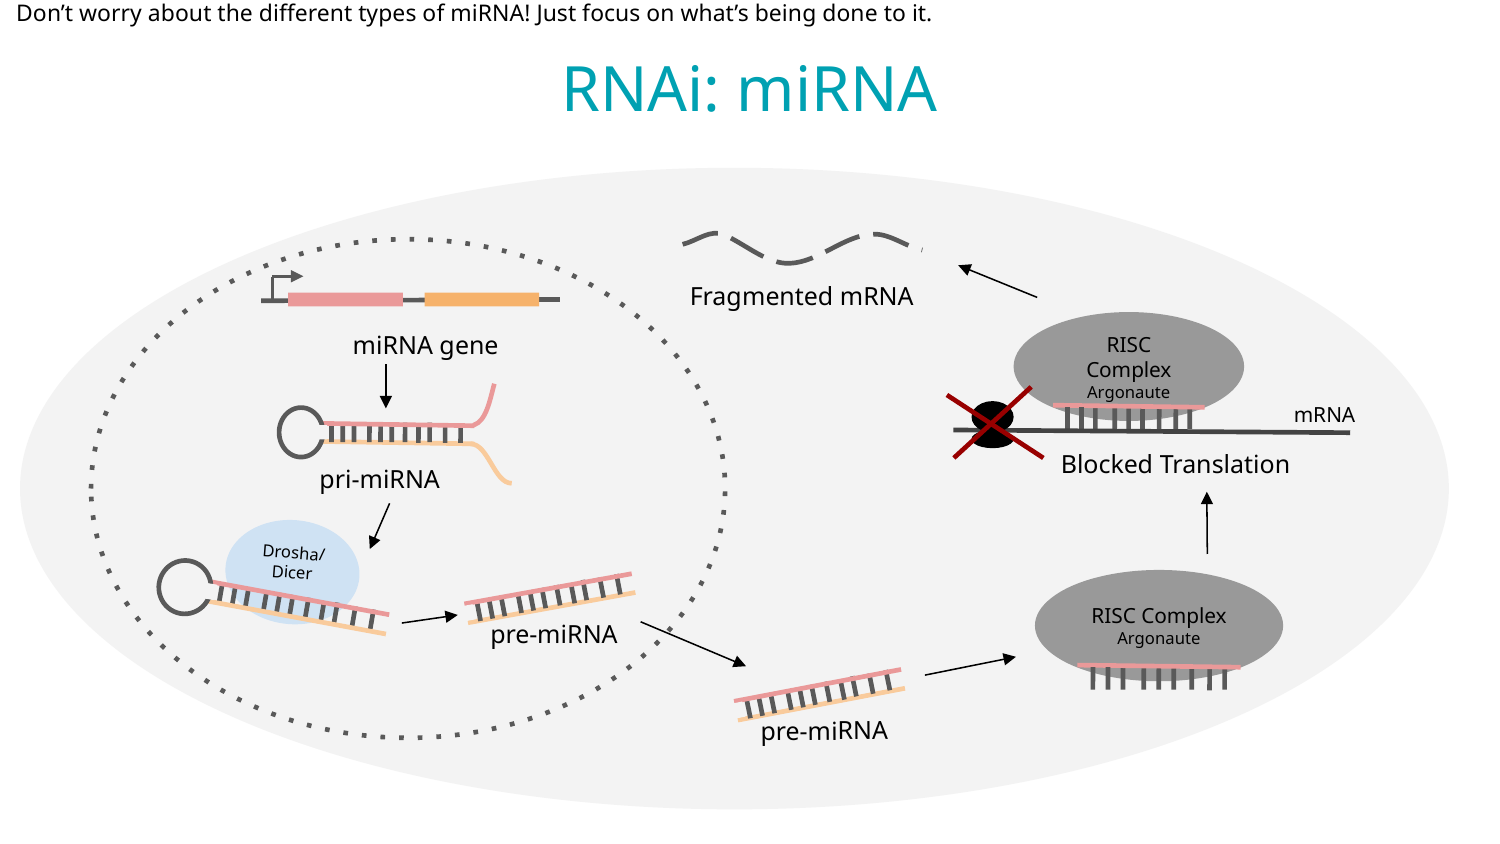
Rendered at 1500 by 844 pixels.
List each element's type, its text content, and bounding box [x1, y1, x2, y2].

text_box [278, 383, 512, 484]
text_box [946, 311, 1423, 473]
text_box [640, 622, 747, 667]
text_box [162, 511, 396, 630]
text_box [20, 167, 1449, 810]
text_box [460, 586, 643, 658]
text_box Fragmented mRNA [669, 265, 935, 319]
text_box [682, 233, 923, 264]
text_box Don’t worry about the different types of miRNA! Just focus on what’s being done to it. [1, 0, 1500, 30]
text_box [401, 614, 458, 624]
title RNAi: miRNA [51, 33, 1449, 128]
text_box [1034, 569, 1284, 691]
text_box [260, 275, 560, 353]
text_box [369, 503, 390, 550]
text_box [924, 656, 1017, 676]
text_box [958, 265, 1038, 298]
text_box [91, 239, 726, 738]
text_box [730, 683, 913, 755]
